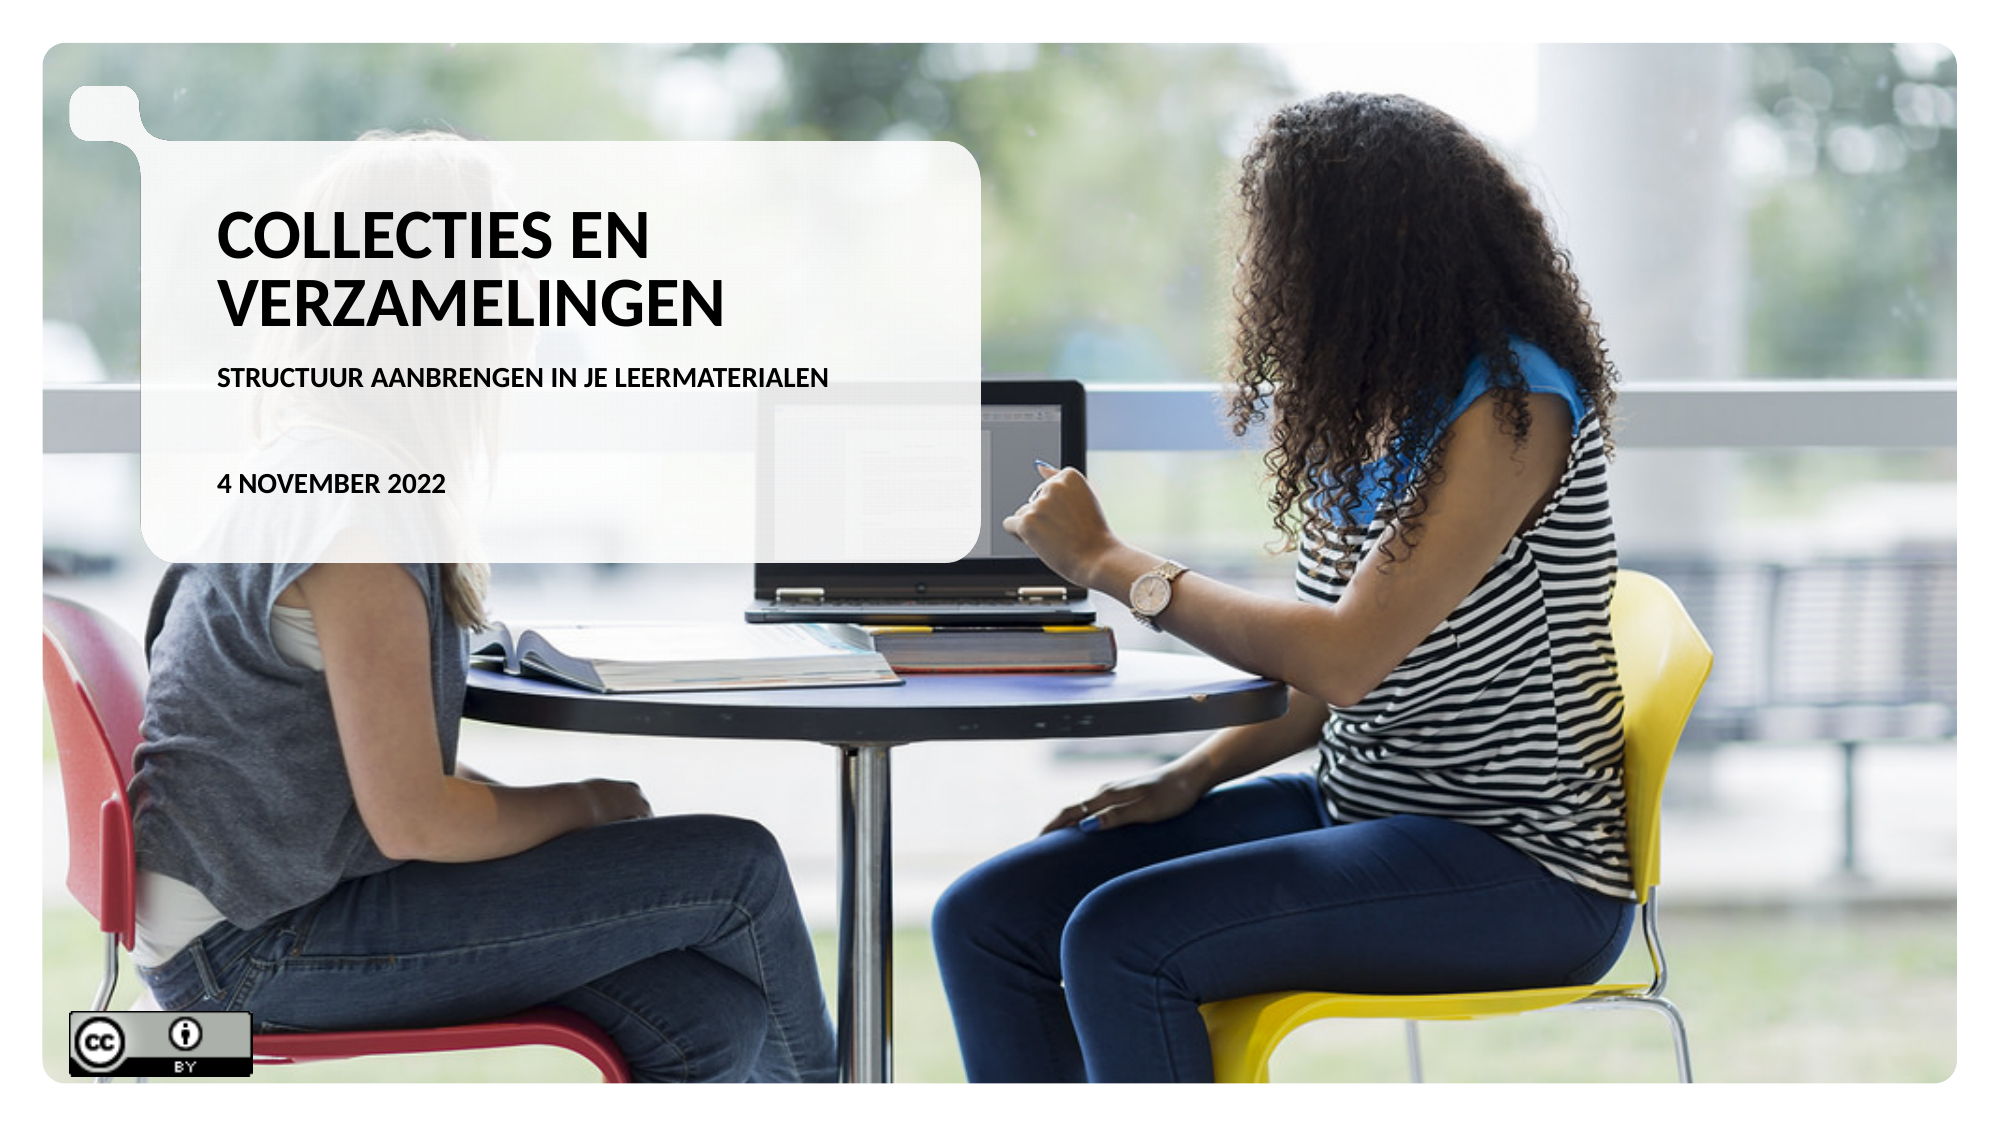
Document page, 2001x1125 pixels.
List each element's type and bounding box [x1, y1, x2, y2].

picture [42, 42, 1957, 1084]
